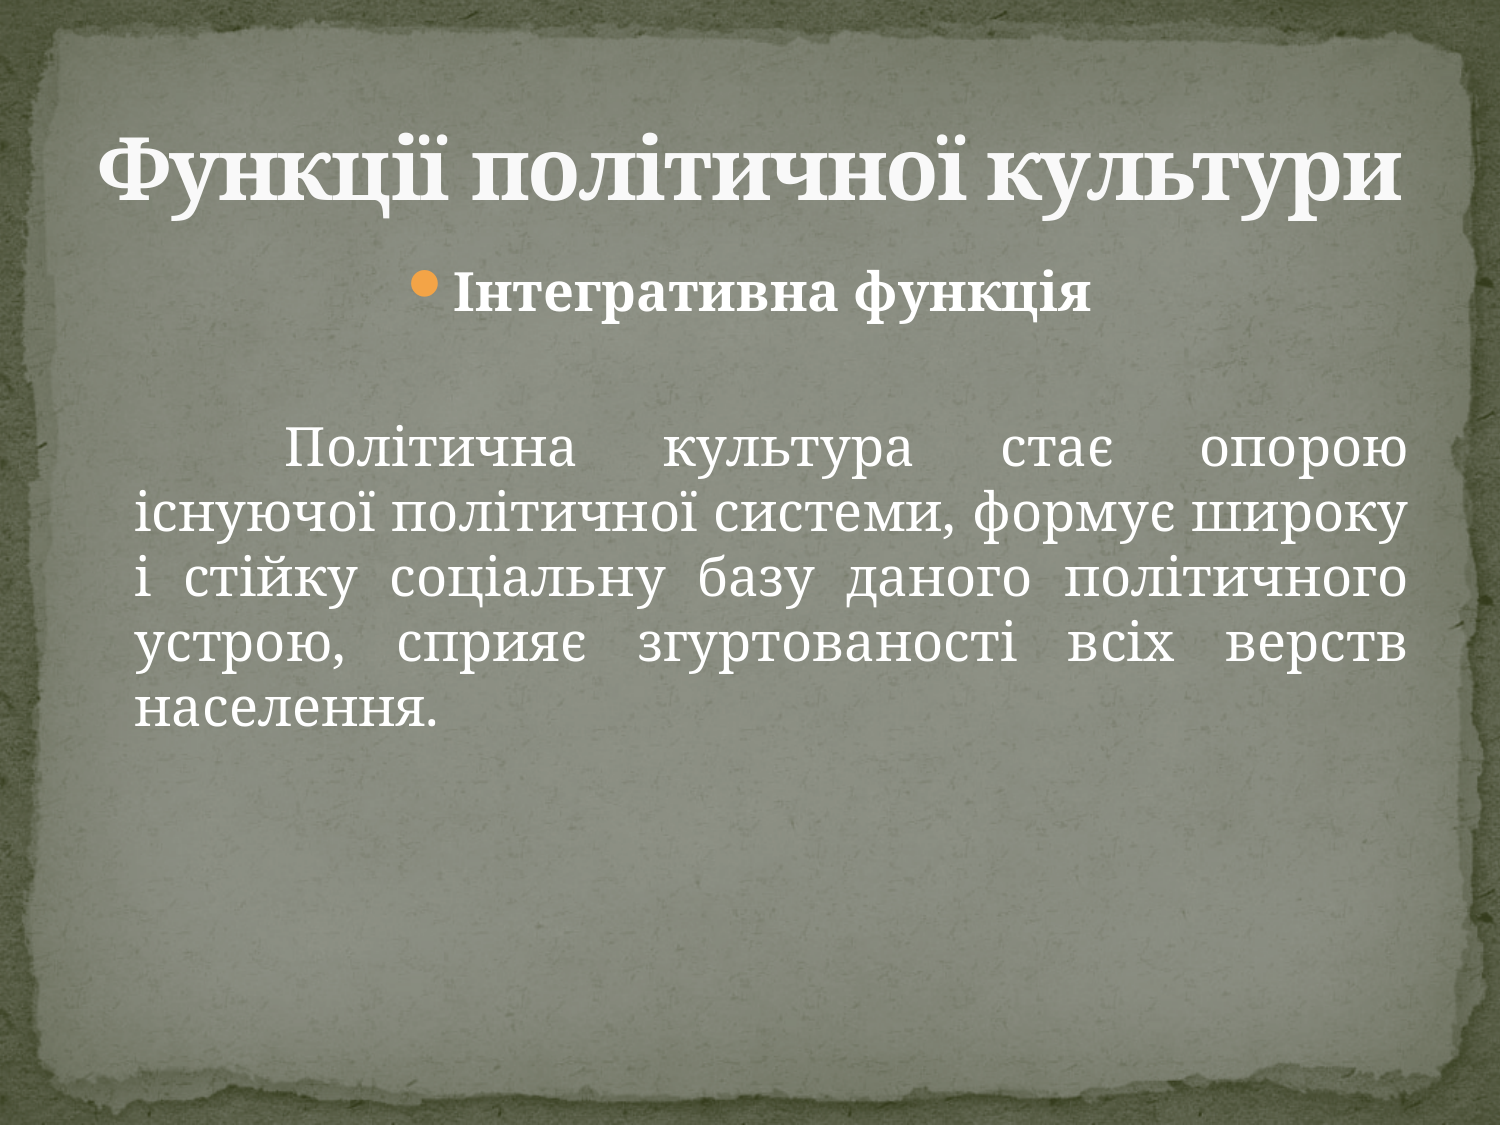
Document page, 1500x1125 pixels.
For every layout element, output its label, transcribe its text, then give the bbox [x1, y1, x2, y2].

list Інтегративна функція Політична культура стає опорою існуючої політичної системи, формує широку і стійку соціальну базу даного політичного устрою, сприяє згуртованості всіх верств населення. [75, 249, 1425, 1000]
title Функції політичної культури [74, 24, 1425, 225]
